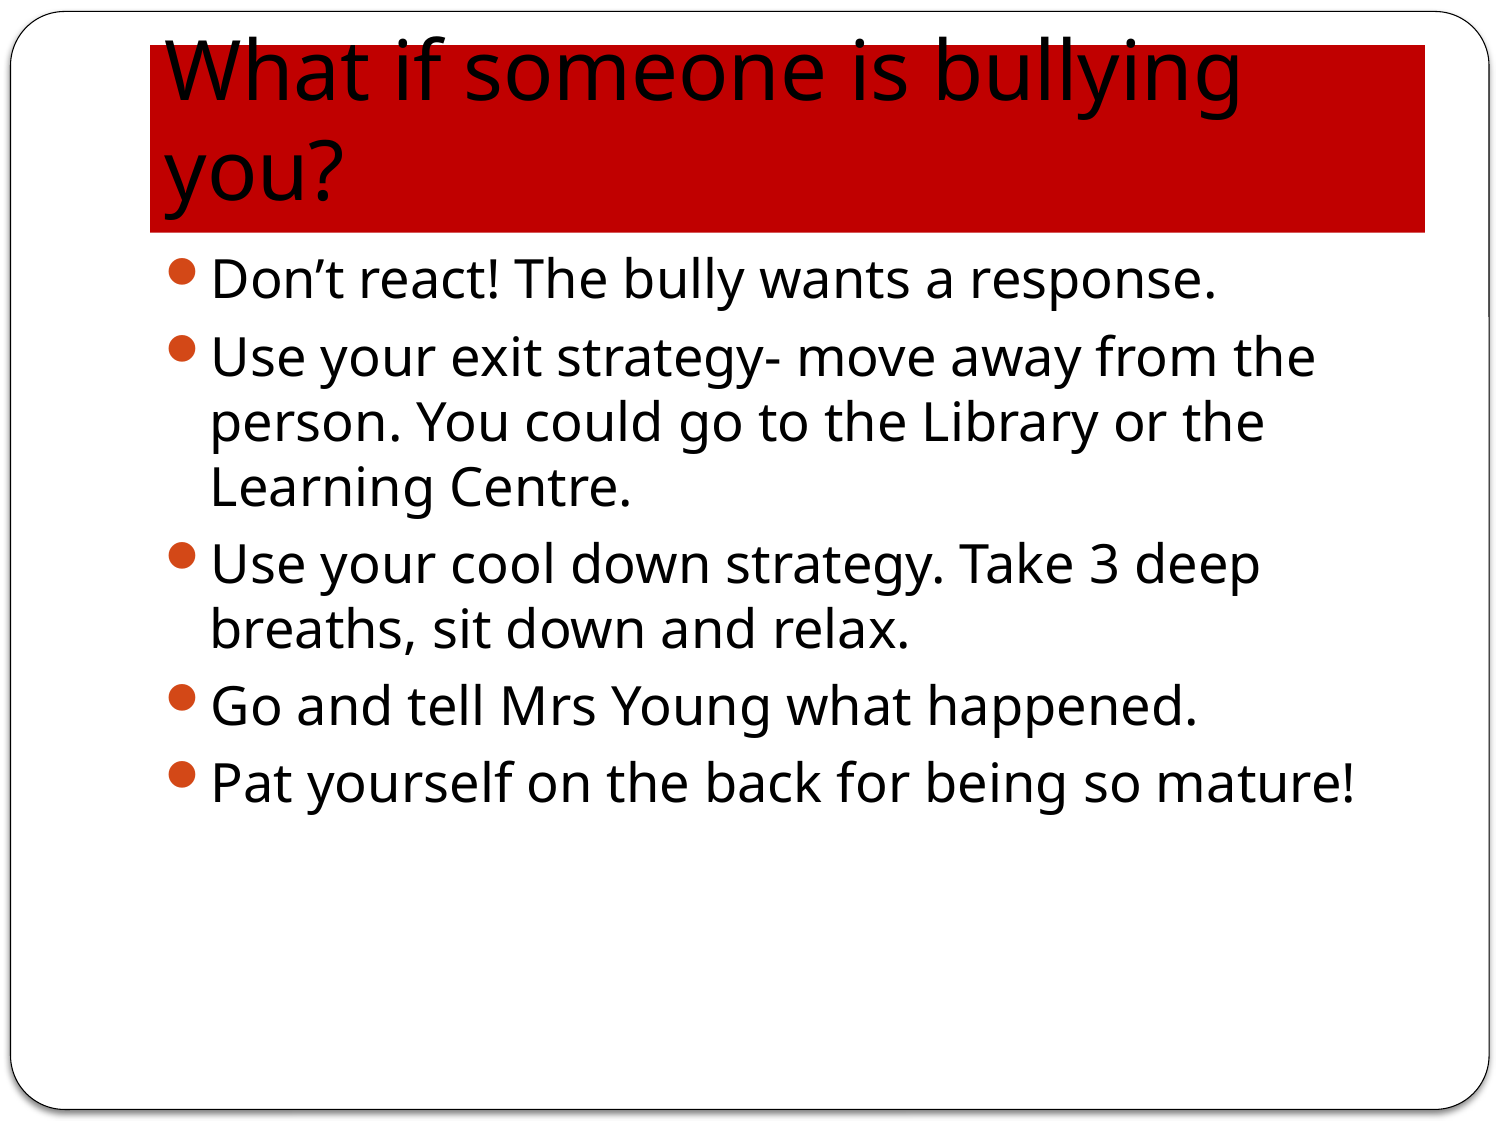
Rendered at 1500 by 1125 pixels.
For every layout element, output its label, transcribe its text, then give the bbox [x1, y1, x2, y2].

list Don’t react! The bully wants a response. Use your exit strategy- move away from the person. You could go to the Library or the Learning Centre. Use your cool down strategy. Take 3 deep breaths, sit down and relax. Go and tell Mrs Young what happened. Pat yourself on the back for being so mature! [150, 237, 1425, 988]
title What if someone is bullying you? [150, 45, 1425, 233]
